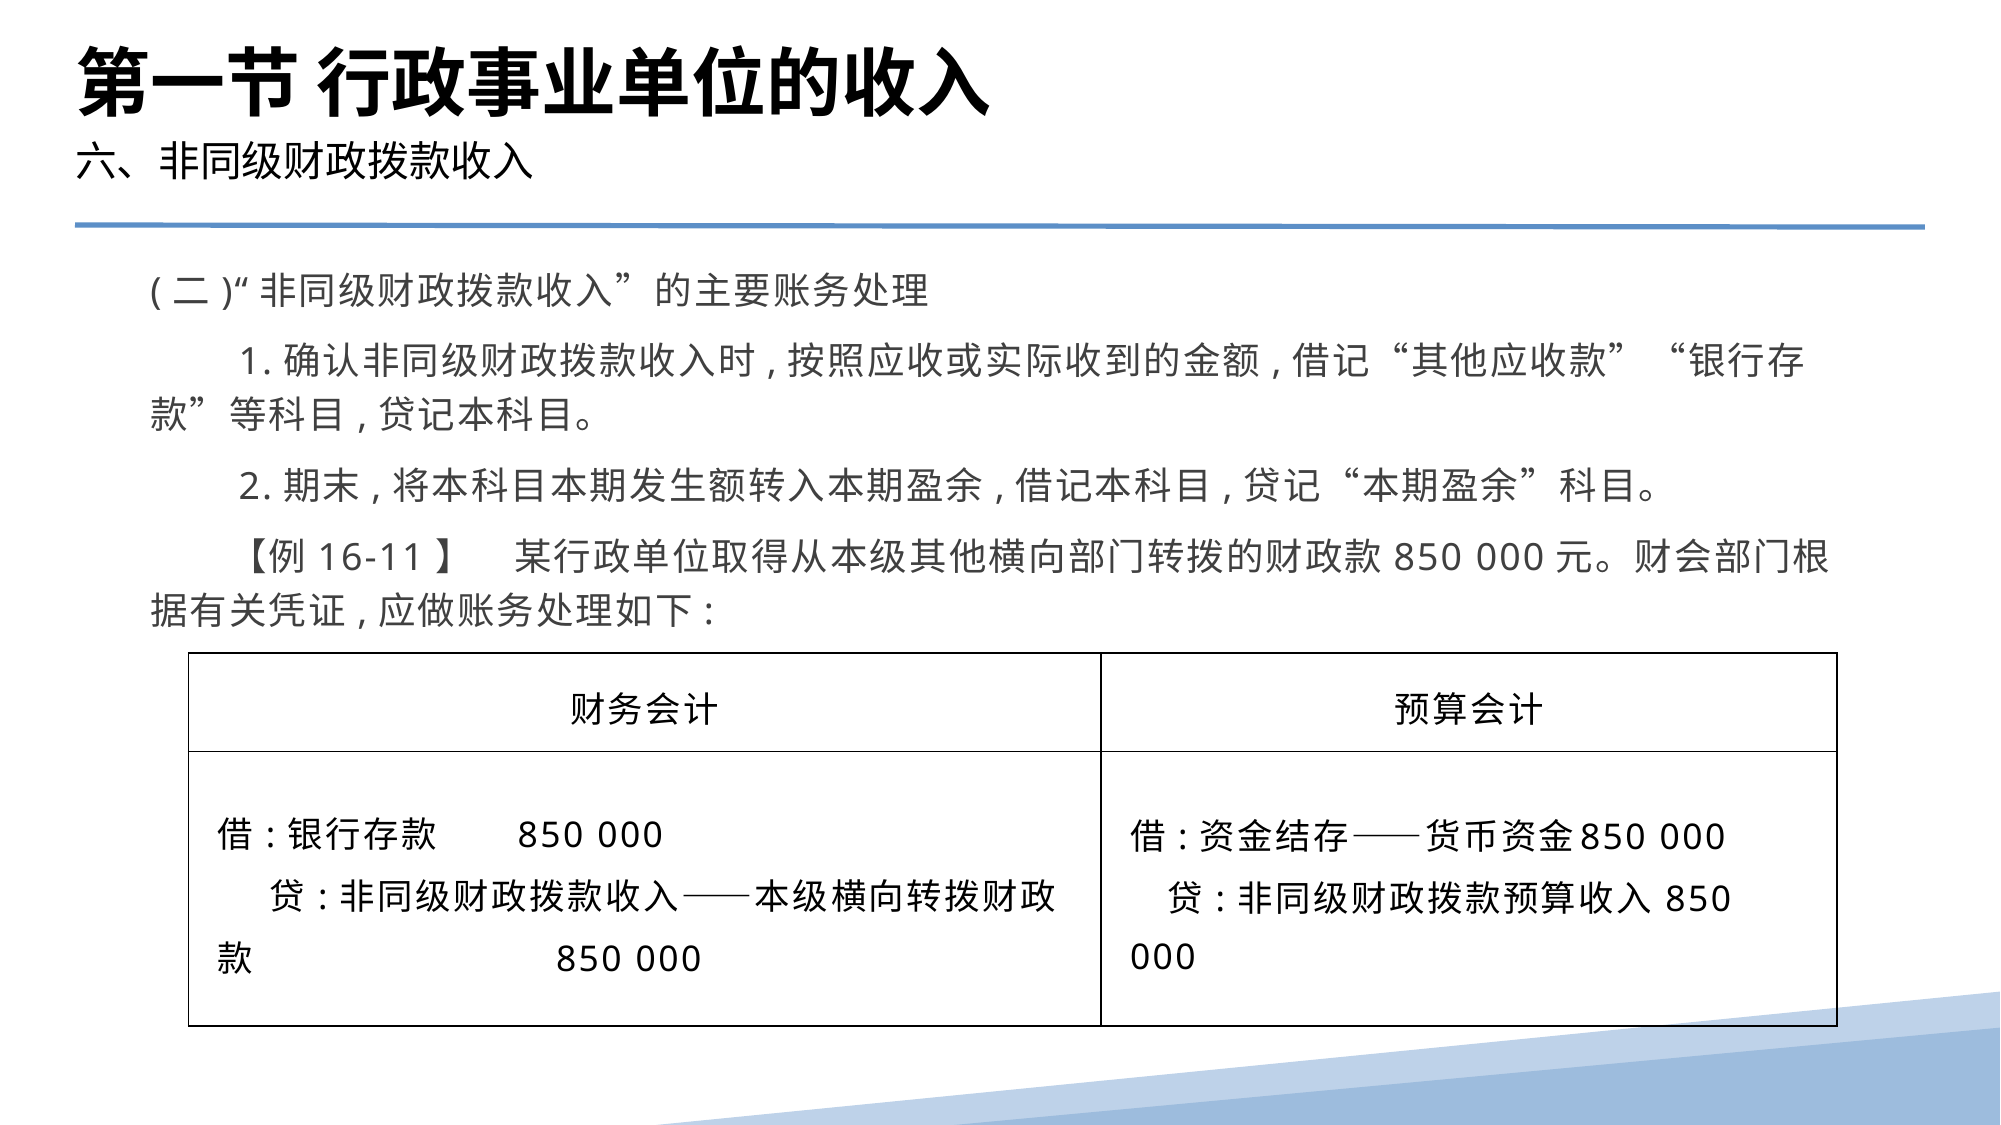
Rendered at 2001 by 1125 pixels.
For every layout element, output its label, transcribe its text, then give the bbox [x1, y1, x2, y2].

text_box (二)“非同级财政拨款收入”的主要账务处理 1.确认非同级财政拨款收入时,按照应收或实际收到的金额,借记“其他应收款”“银行存款”等科目,贷记本科目。 2.期末,将本科目本期发生额转入本期盈余,借记本科目,贷记“本期盈余”科目。 【例16-11】 某行政单位取得从本级其他横向部门转拨的财政款850 000元。财会部门根据有关凭证,应做账务处理如下: [140, 232, 1848, 657]
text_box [656, 991, 2000, 1125]
text_box 第一节 行政事业单位的收入 [75, 24, 1925, 124]
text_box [74, 224, 1925, 228]
table_cell 借:资金结存——货币资金 850 000 贷:非同级财政拨款预算收入850 000 [1102, 752, 1836, 991]
text_box 六、非同级财政拨款收入 [75, 124, 1925, 200]
table_cell 借:银行存款 850 000 贷:非同级财政拨款收入——本级横向转拨财政款 850 000 [189, 752, 1100, 1025]
table_header 预算会计 [1102, 654, 1836, 751]
table_header 财务会计 [189, 654, 1100, 751]
